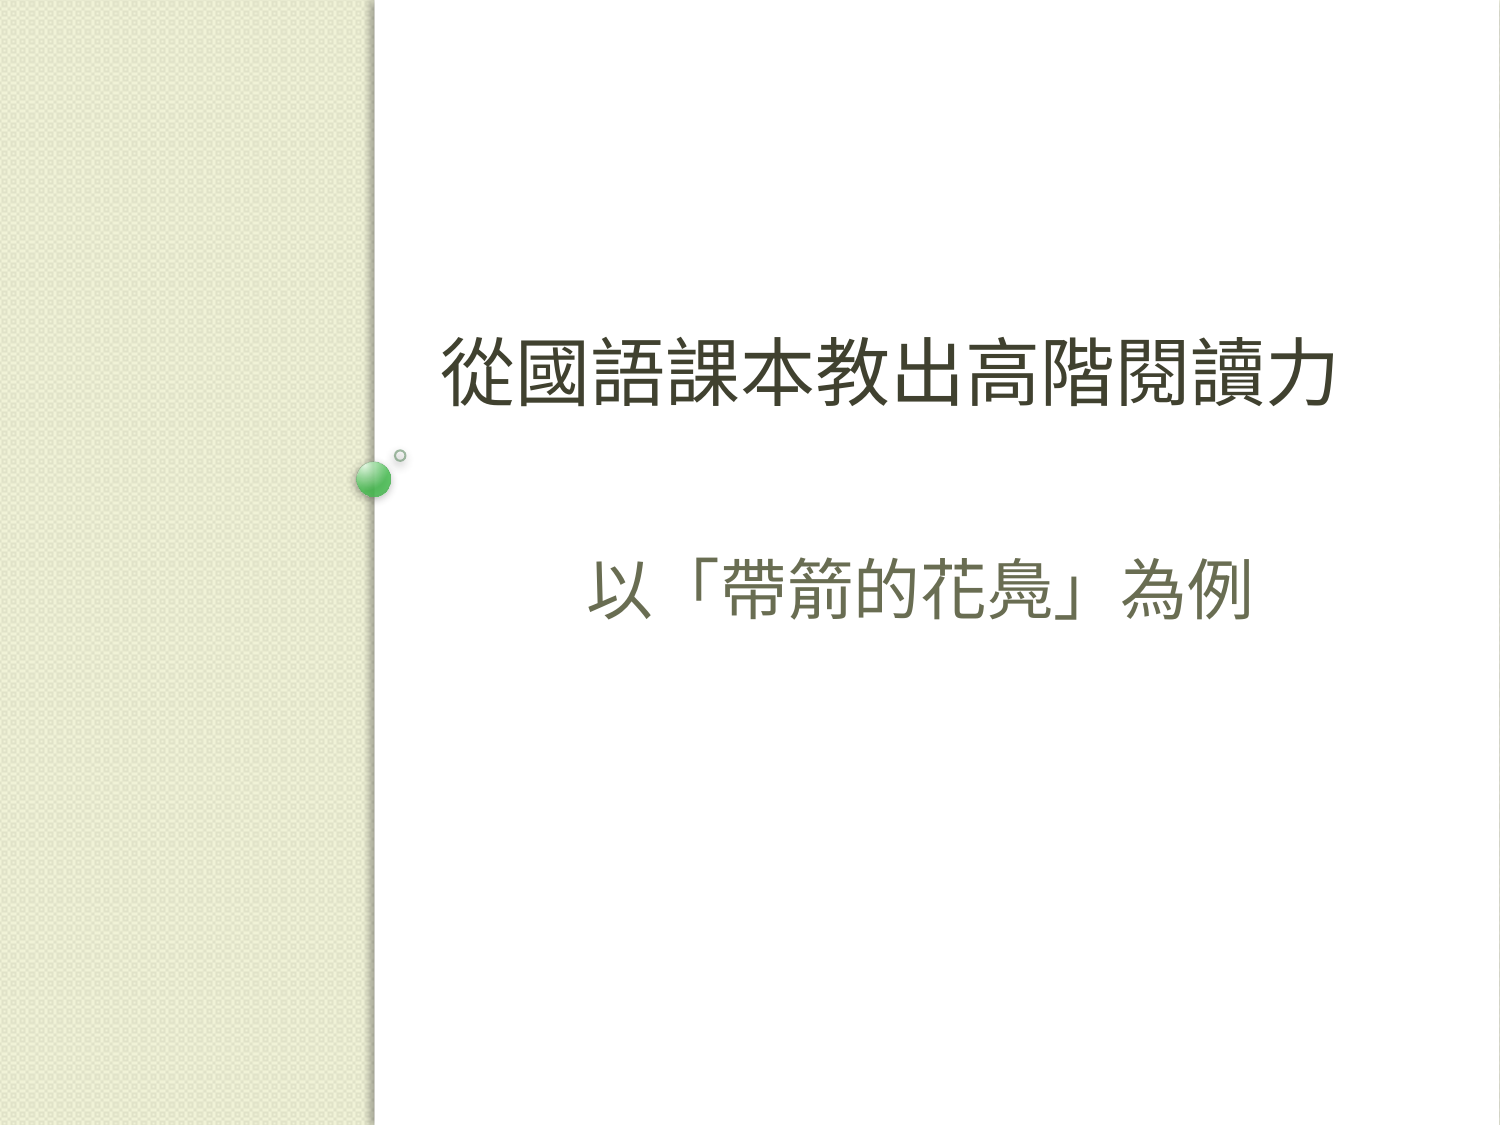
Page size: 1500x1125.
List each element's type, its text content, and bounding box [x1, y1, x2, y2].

title 以「帶箭的花鳧」為例 [395, 527, 1446, 903]
list 從國語課本教出高階閱讀力 [422, 174, 1473, 423]
